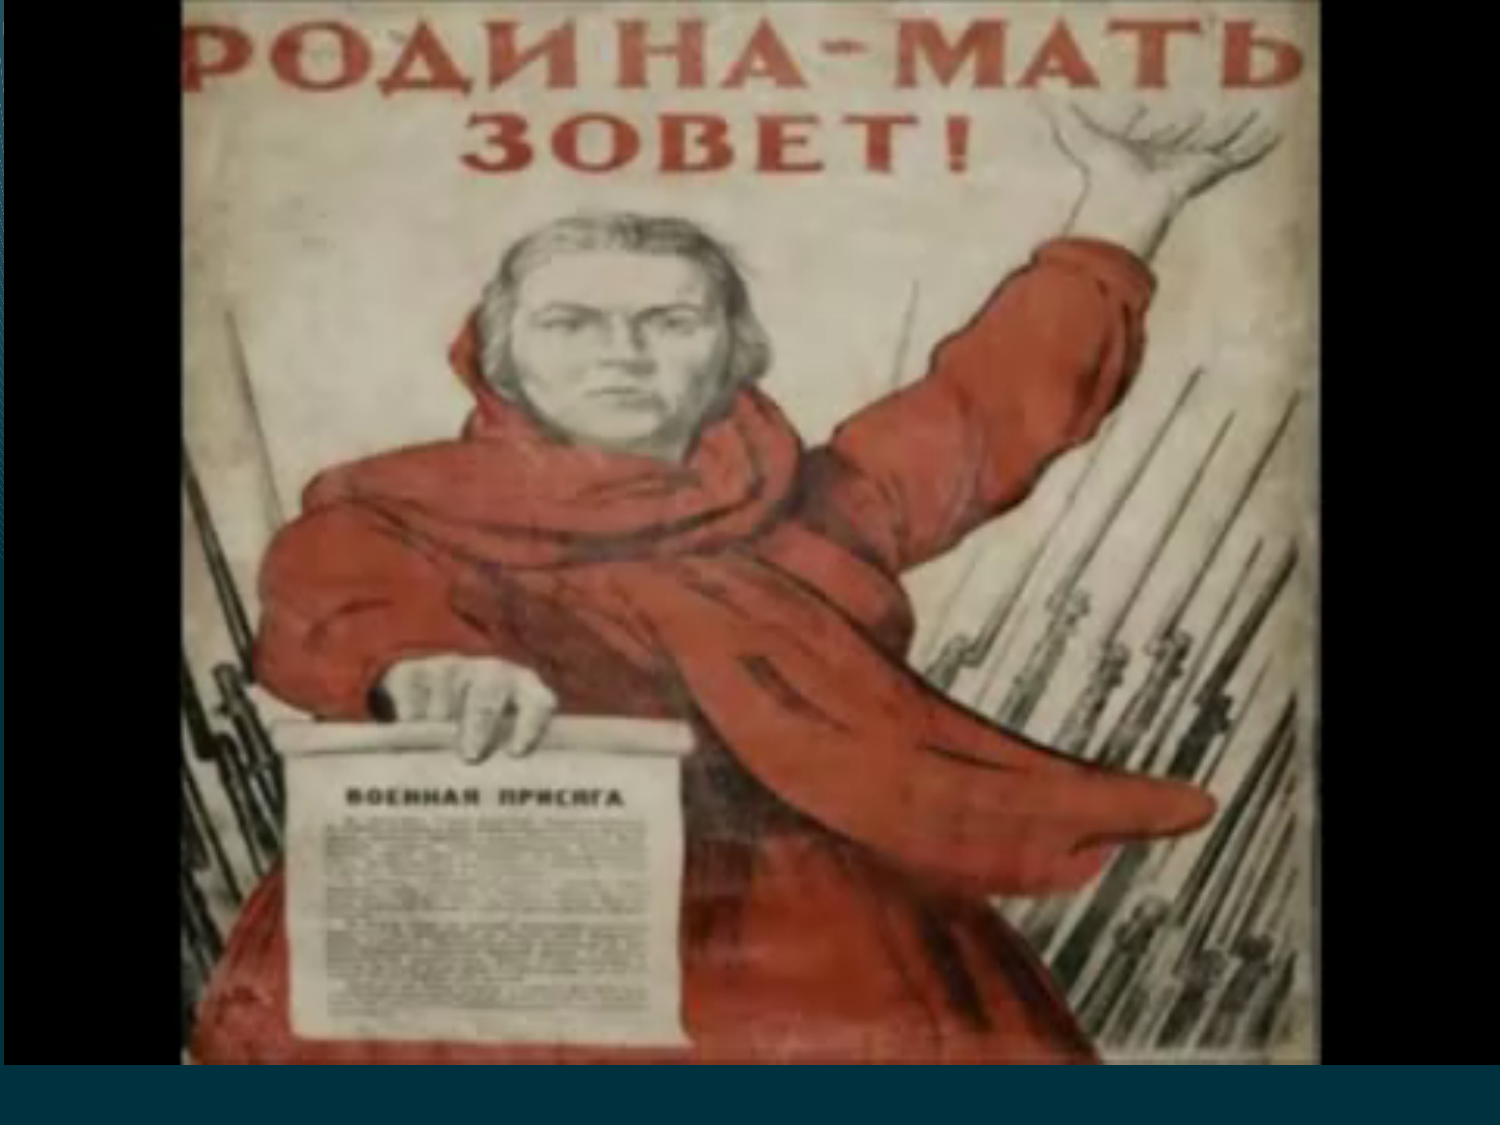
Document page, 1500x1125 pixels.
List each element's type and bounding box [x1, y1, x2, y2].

text_box [3, 0, 1500, 1066]
